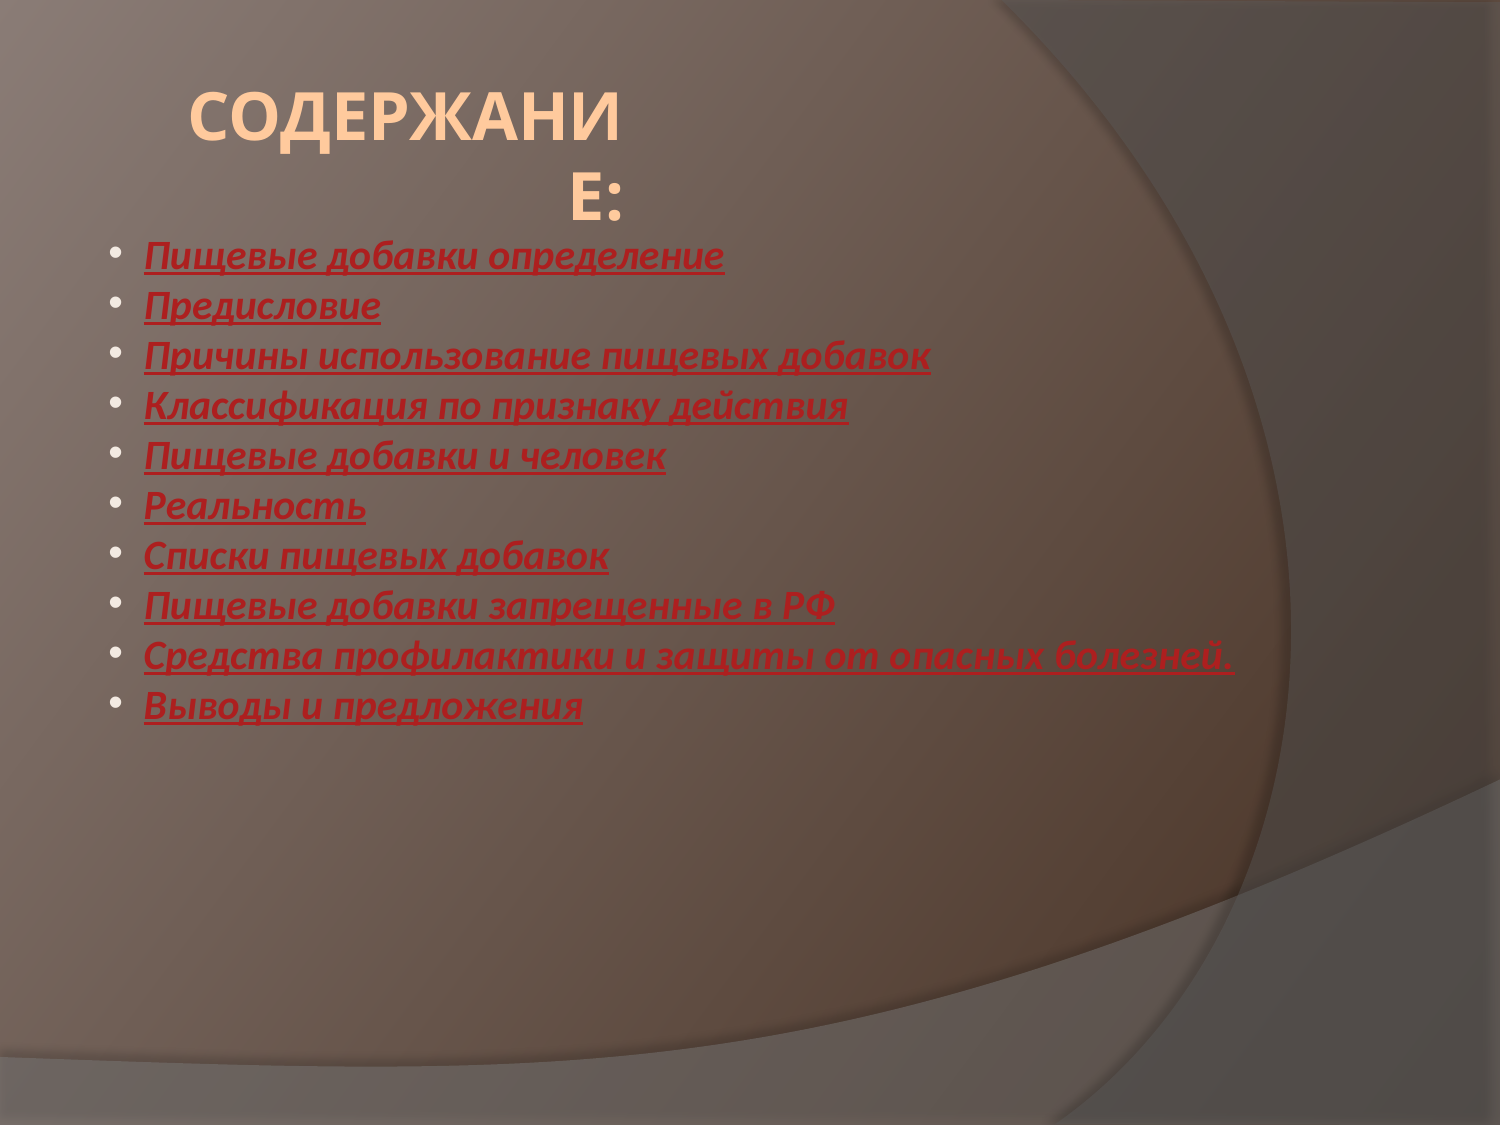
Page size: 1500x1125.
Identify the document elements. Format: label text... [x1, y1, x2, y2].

title Содержание: [147, 66, 633, 150]
text_box Пищевые добавки определение Предисловие Причины использование пищевых добавок Классификация по признаку действия Пищевые добавки и человек Реальность Списки пищевых добавок Пищевые добавки запрещенные в РФ Средства профилактики и защиты от опасных болезней. Выводы и предложения [93, 220, 1250, 886]
